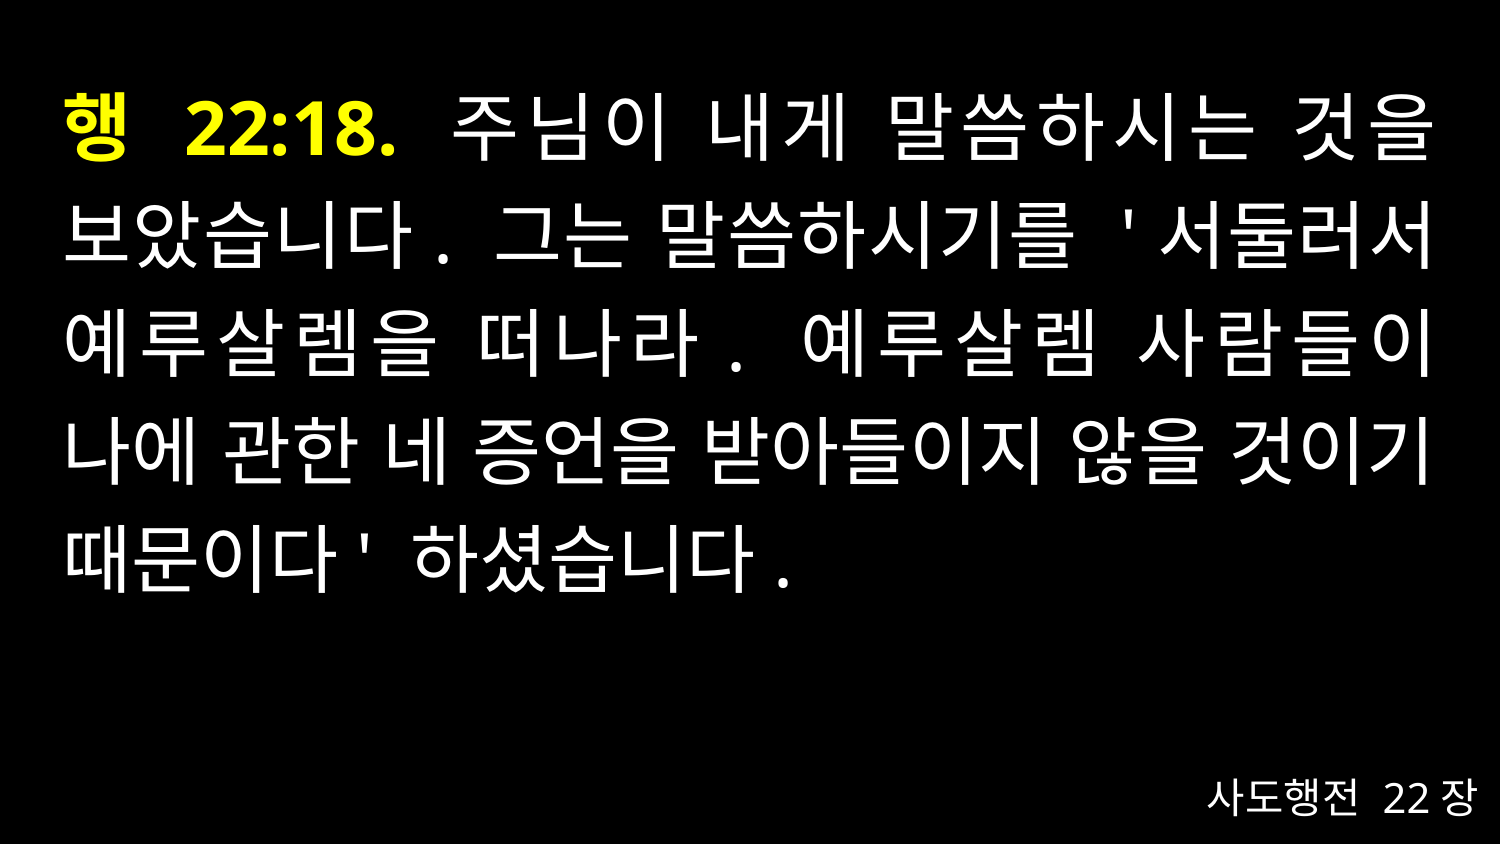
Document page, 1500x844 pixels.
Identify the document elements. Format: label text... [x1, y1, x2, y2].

subtitle 사도행전 22장 [916, 770, 1500, 844]
title 행 22:18. 주님이 내게 말씀하시는 것을 보았습니다. 그는 말씀하시기를 '서둘러서 예루살렘을 떠나라. 예루살렘 사람들이 나에 관한 네 증언을 받아들이지 않을 것이기 때문이다' 하셨습니다. [0, 0, 1500, 844]
